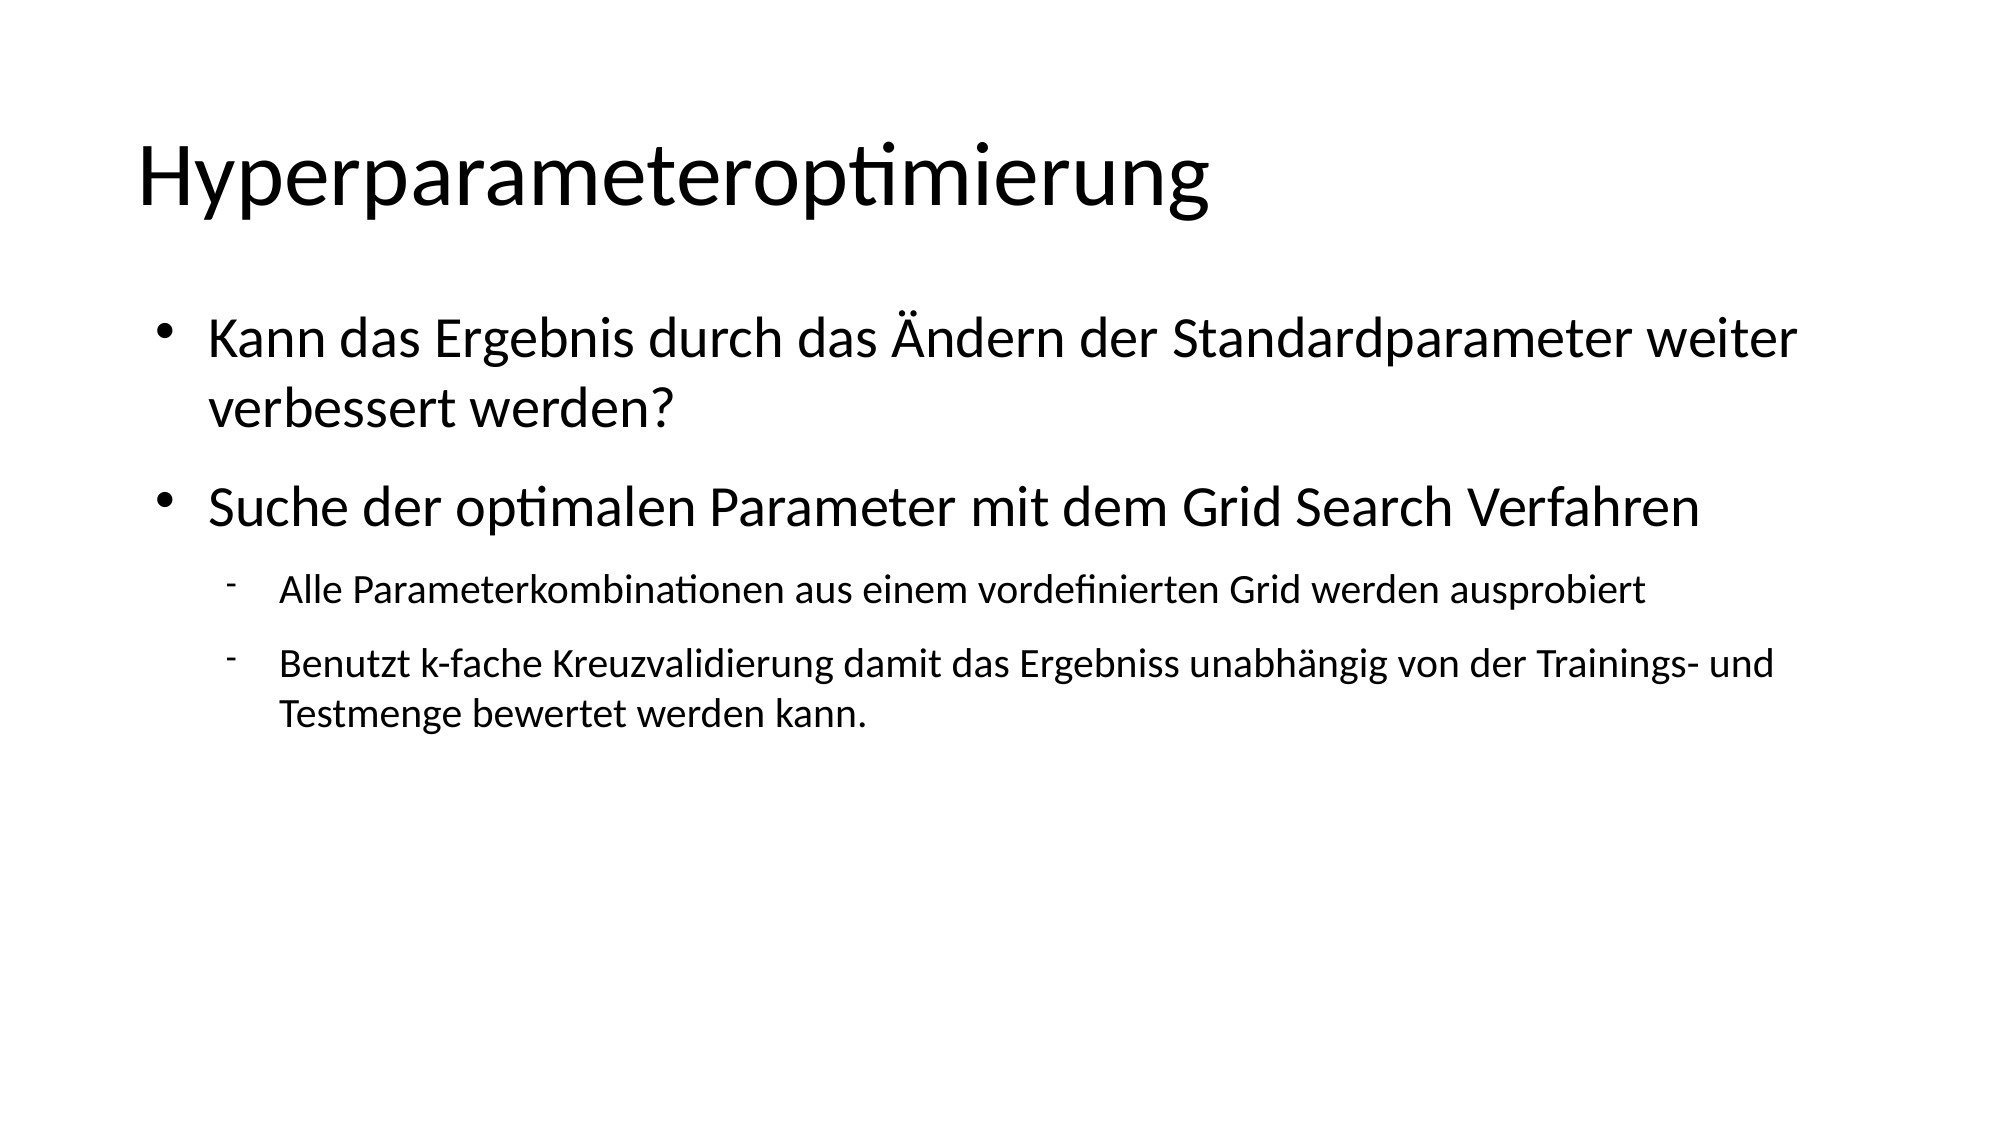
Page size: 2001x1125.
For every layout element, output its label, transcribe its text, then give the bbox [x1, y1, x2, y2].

text_box Hyperparameteroptimierung [137, 59, 1863, 278]
text_box Kann das Ergebnis durch das Ändern der Standardparameter weiter verbessert werden? Suche der optimalen Parameter mit dem Grid Search Verfahren Alle Parameterkombinationen aus einem vordefinierten Grid werden ausprobiert Benutzt k-fache Kreuzvalidierung damit das Ergebniss unabhängig von der Trainings- und Testmenge bewertet werden kann. [137, 299, 1863, 1014]
